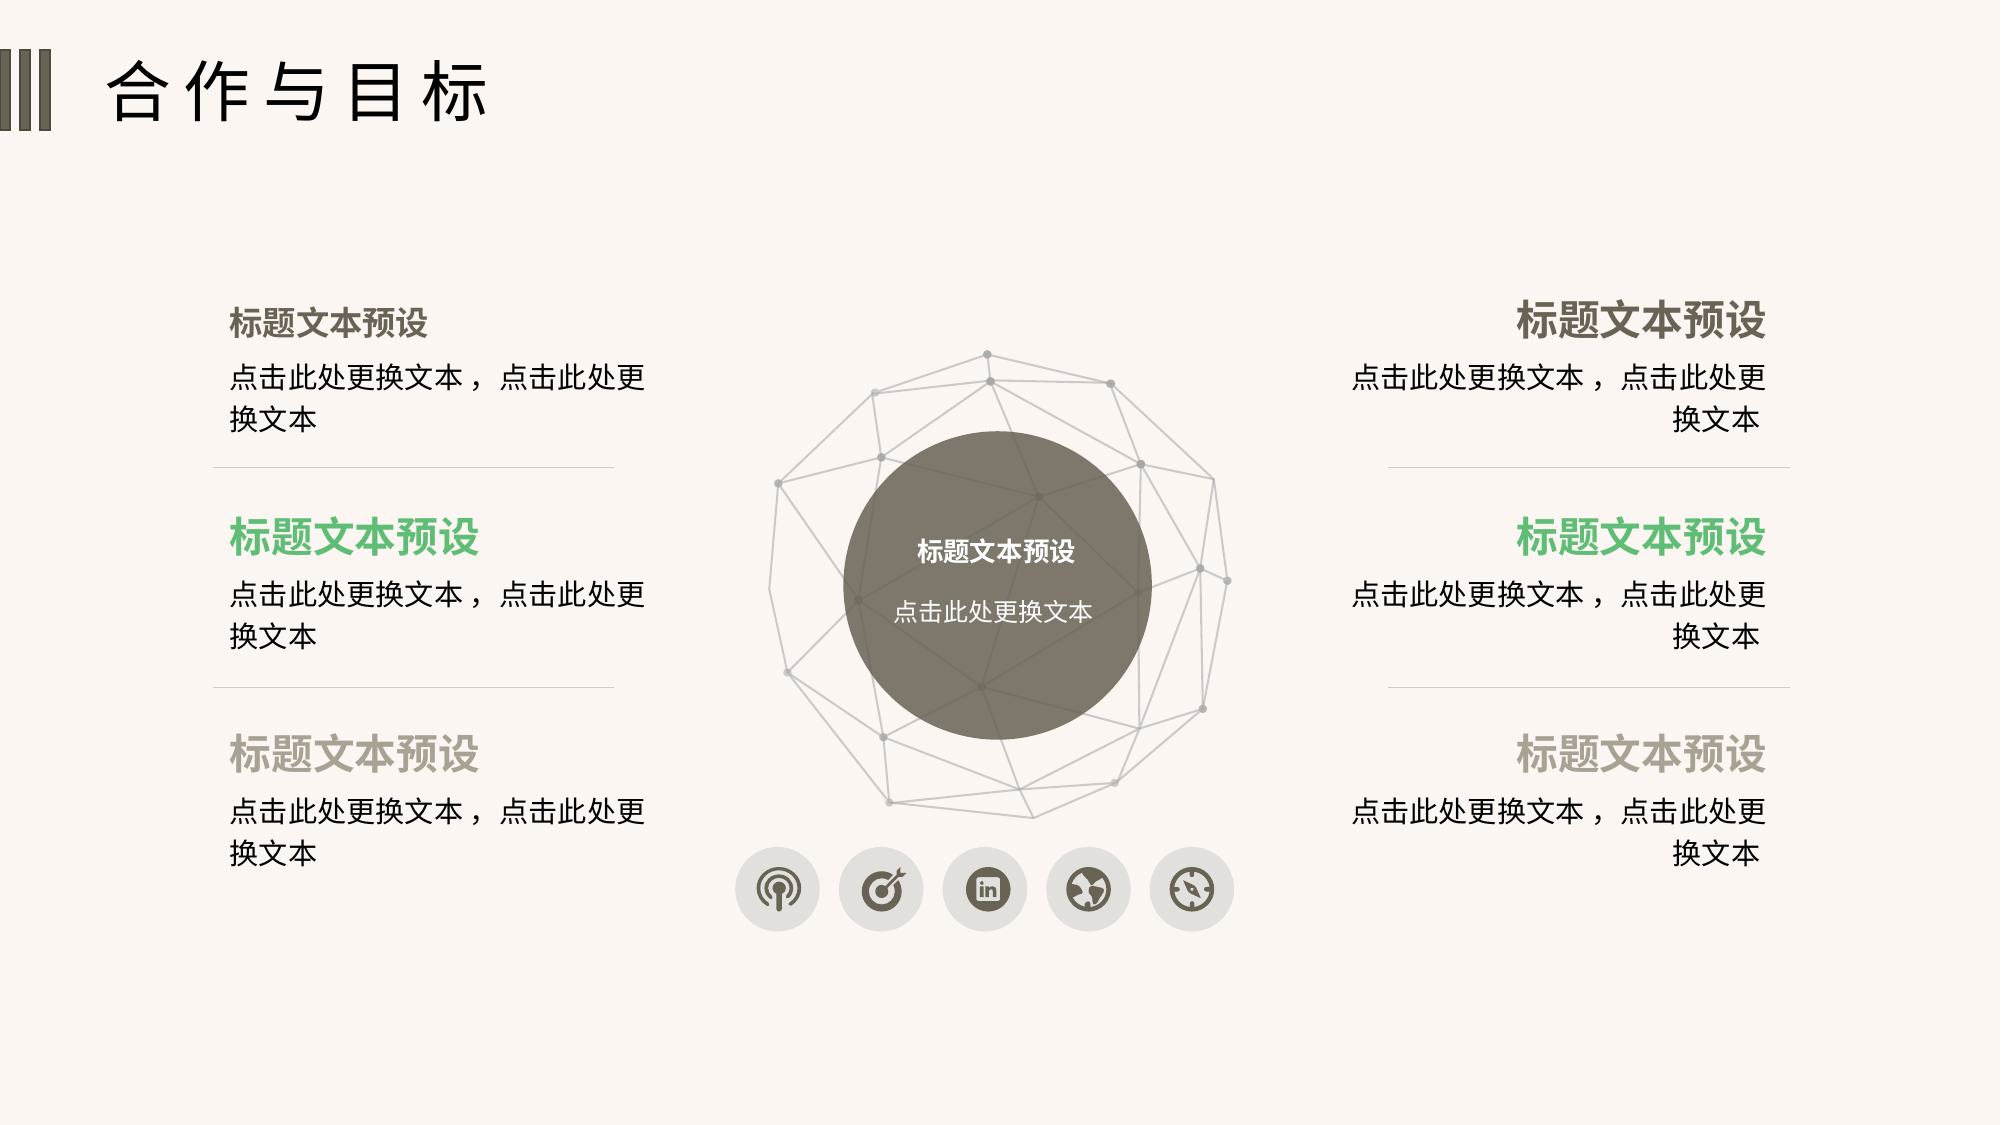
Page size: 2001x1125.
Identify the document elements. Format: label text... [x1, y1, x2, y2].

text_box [212, 293, 1790, 932]
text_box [0, 49, 50, 131]
text_box 合作与目标 [90, 41, 530, 137]
